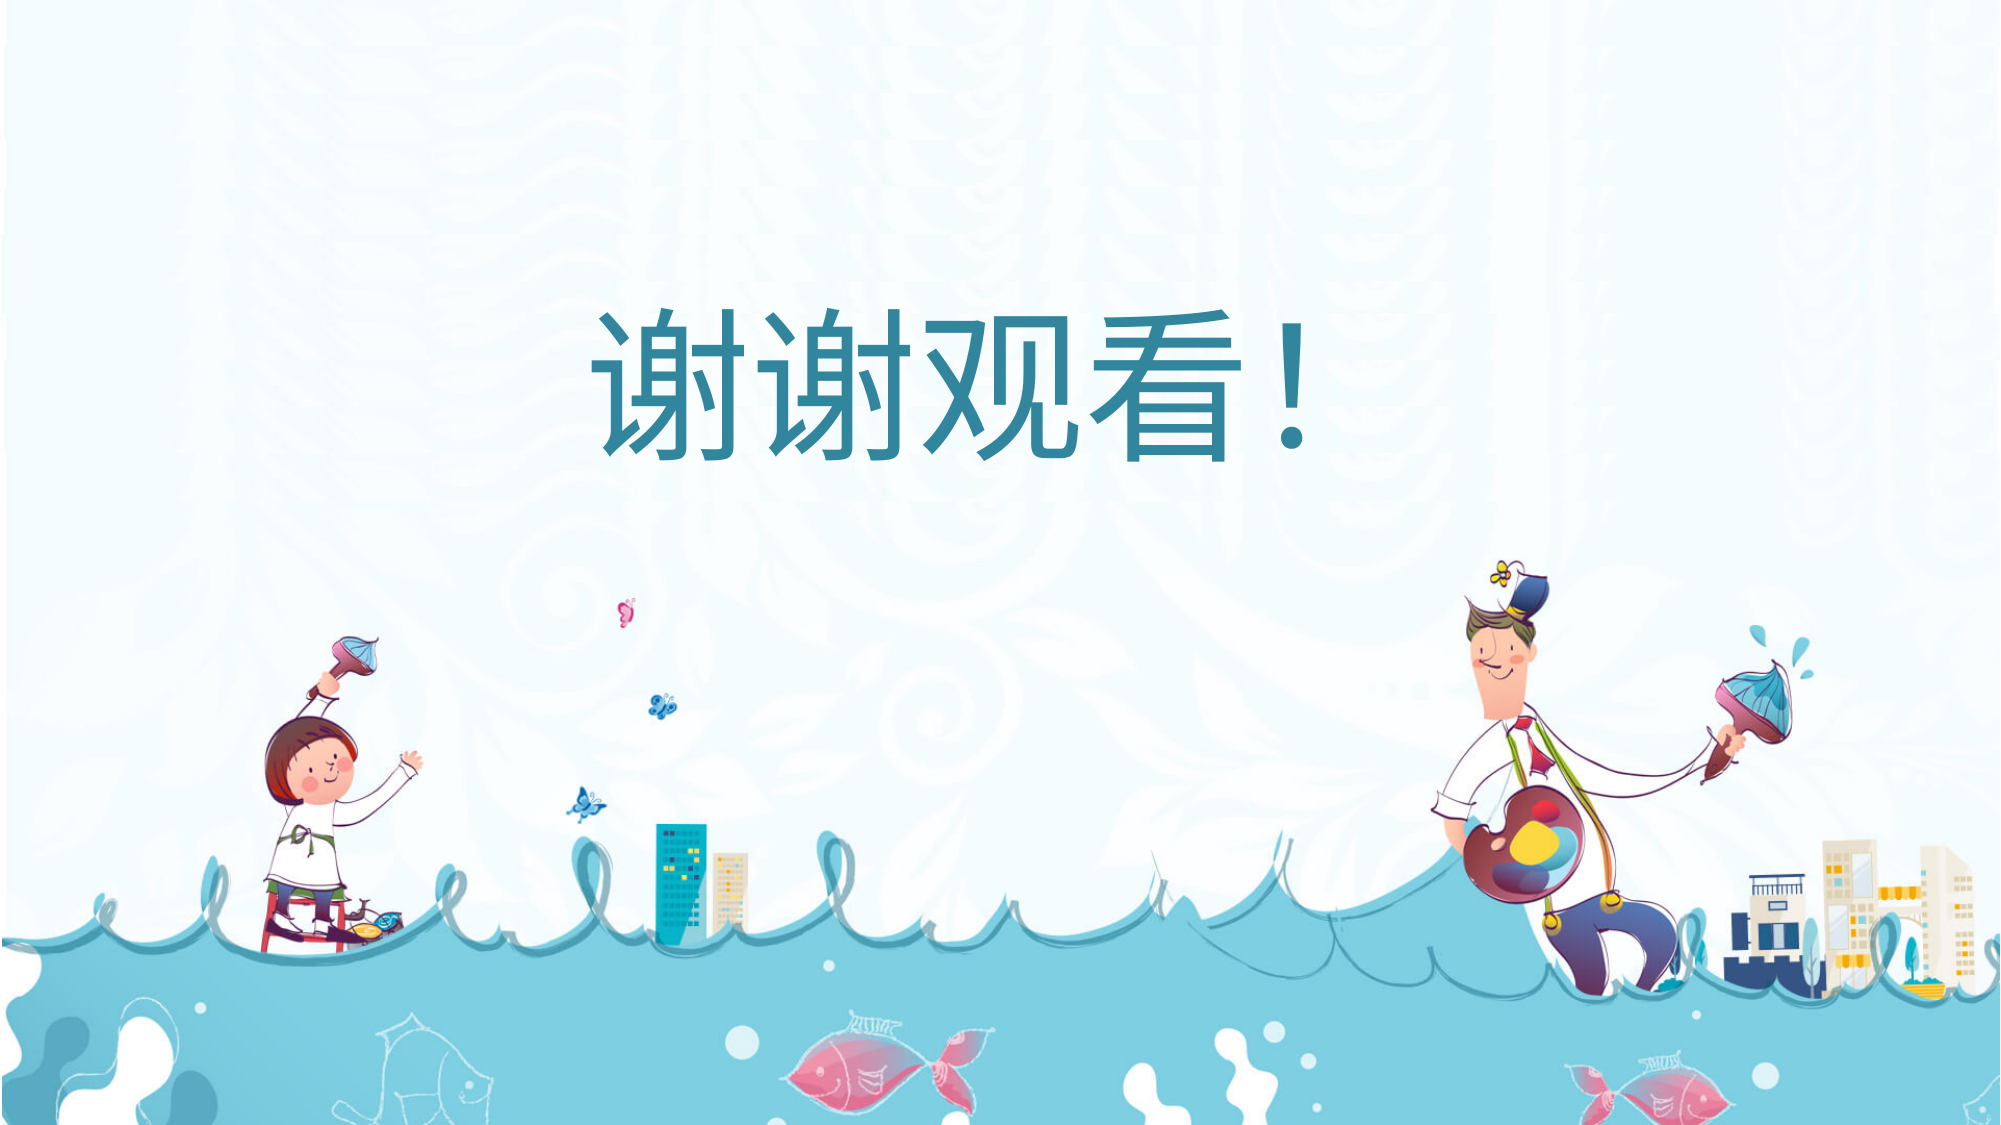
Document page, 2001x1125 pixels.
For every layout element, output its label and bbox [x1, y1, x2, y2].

text_box [0, 0, 2000, 1125]
